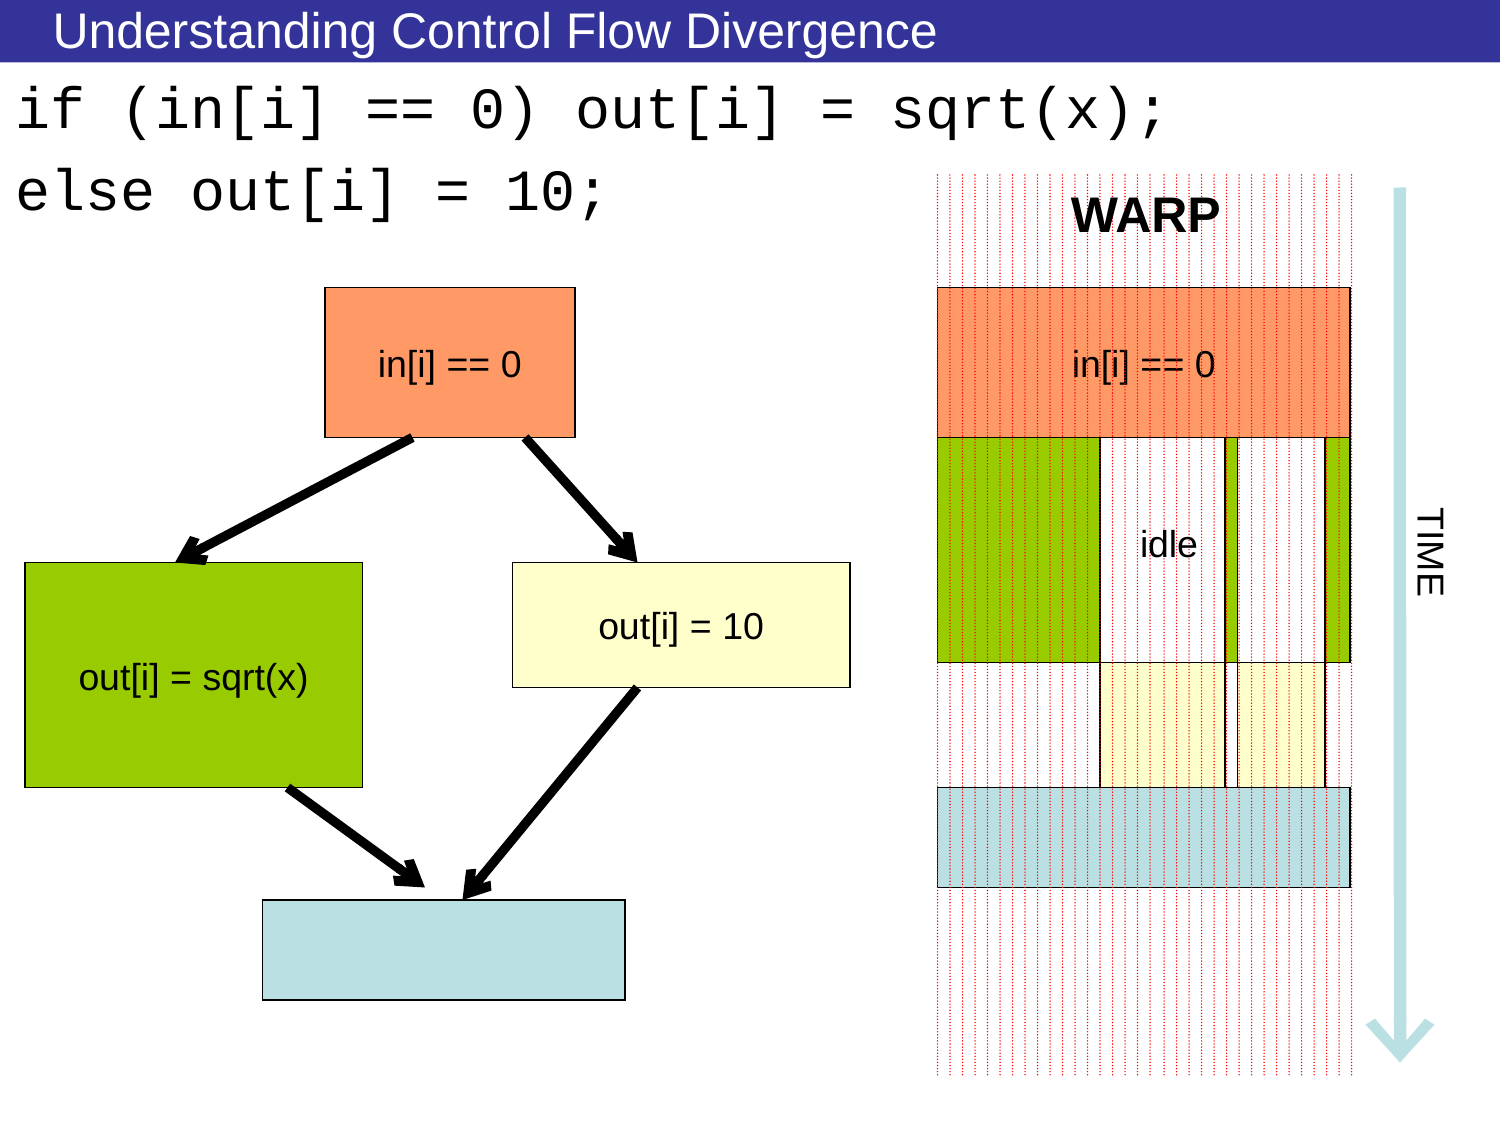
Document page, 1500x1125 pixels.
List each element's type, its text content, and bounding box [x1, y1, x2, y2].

text_box [937, 437, 1100, 663]
text_box [174, 437, 413, 563]
title Understanding Control Flow Divergence [37, 7, 1426, 51]
text_box WARP [1056, 175, 1236, 251]
text_box out[i] = 10 [512, 562, 850, 688]
text_box [262, 900, 625, 1000]
text_box [462, 687, 638, 900]
text_box TIME [1402, 492, 1463, 613]
text_box in[i] == 0 [324, 287, 575, 438]
text_box [287, 787, 425, 888]
text_box [1100, 662, 1225, 787]
text_box [937, 787, 1350, 888]
list if (in[i] == 0) out[i] = sqrt(x); else out[i] = 10; [0, 62, 1500, 1125]
text_box [1388, 187, 1412, 1063]
text_box in[i] == 0 [937, 287, 1350, 438]
text_box idle [1125, 512, 1213, 573]
text_box [524, 437, 638, 563]
text_box out[i] = sqrt(x) [24, 562, 363, 788]
